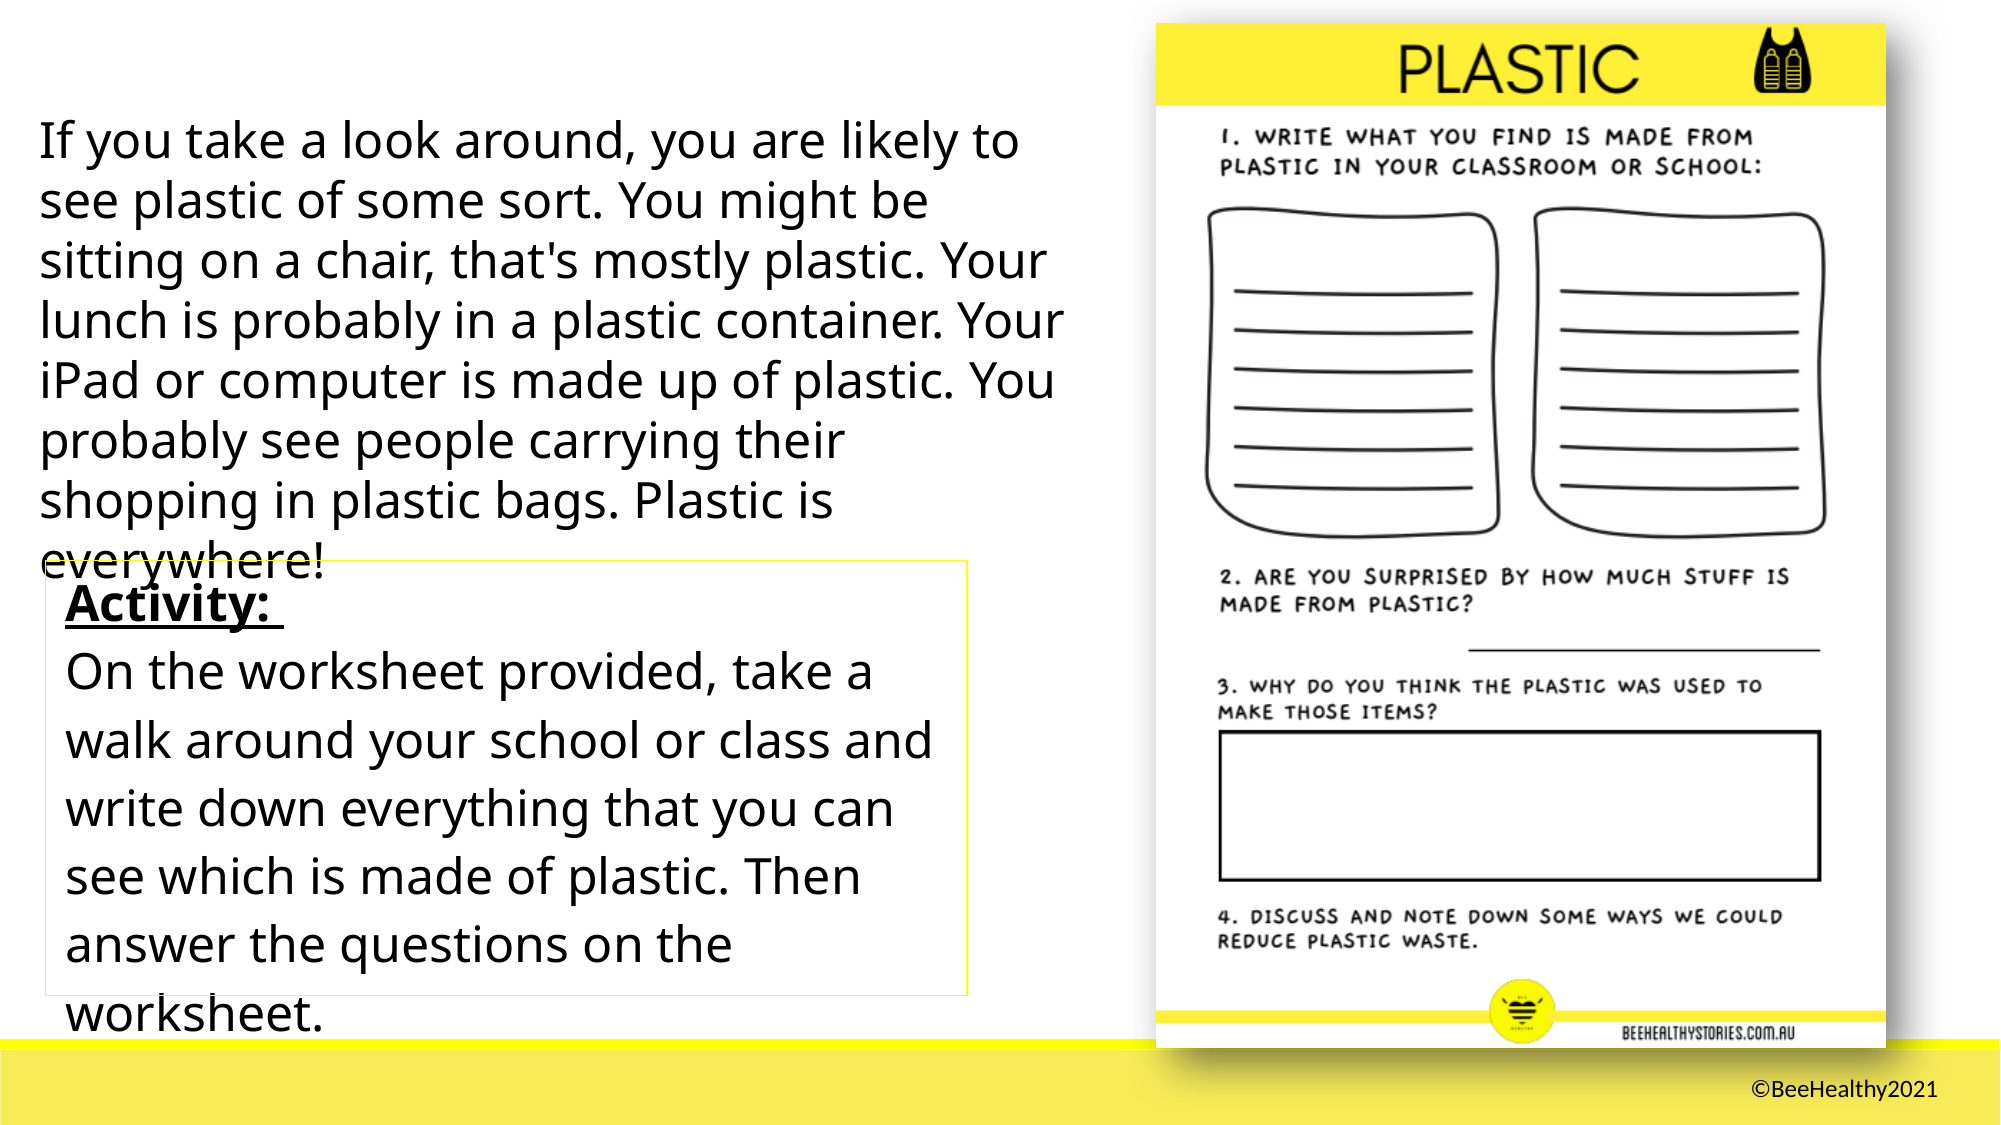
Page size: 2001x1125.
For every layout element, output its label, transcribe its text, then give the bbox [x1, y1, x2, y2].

picture [1156, 23, 1887, 1048]
text_box If you take a look around, you are likely to see plastic of some sort. You might be sitting on a chair, that's mostly plastic. Your lunch is probably in a plastic container. Your iPad or computer is made up of plastic. You probably see people carrying their shopping in plastic bags. Plastic is everywhere! [24, 101, 1085, 596]
table_header Activity: On the worksheet provided, take a walk around your school or class and write down everything that you can see which is made of plastic. Then answer the questions on the worksheet. [46, 561, 966, 995]
